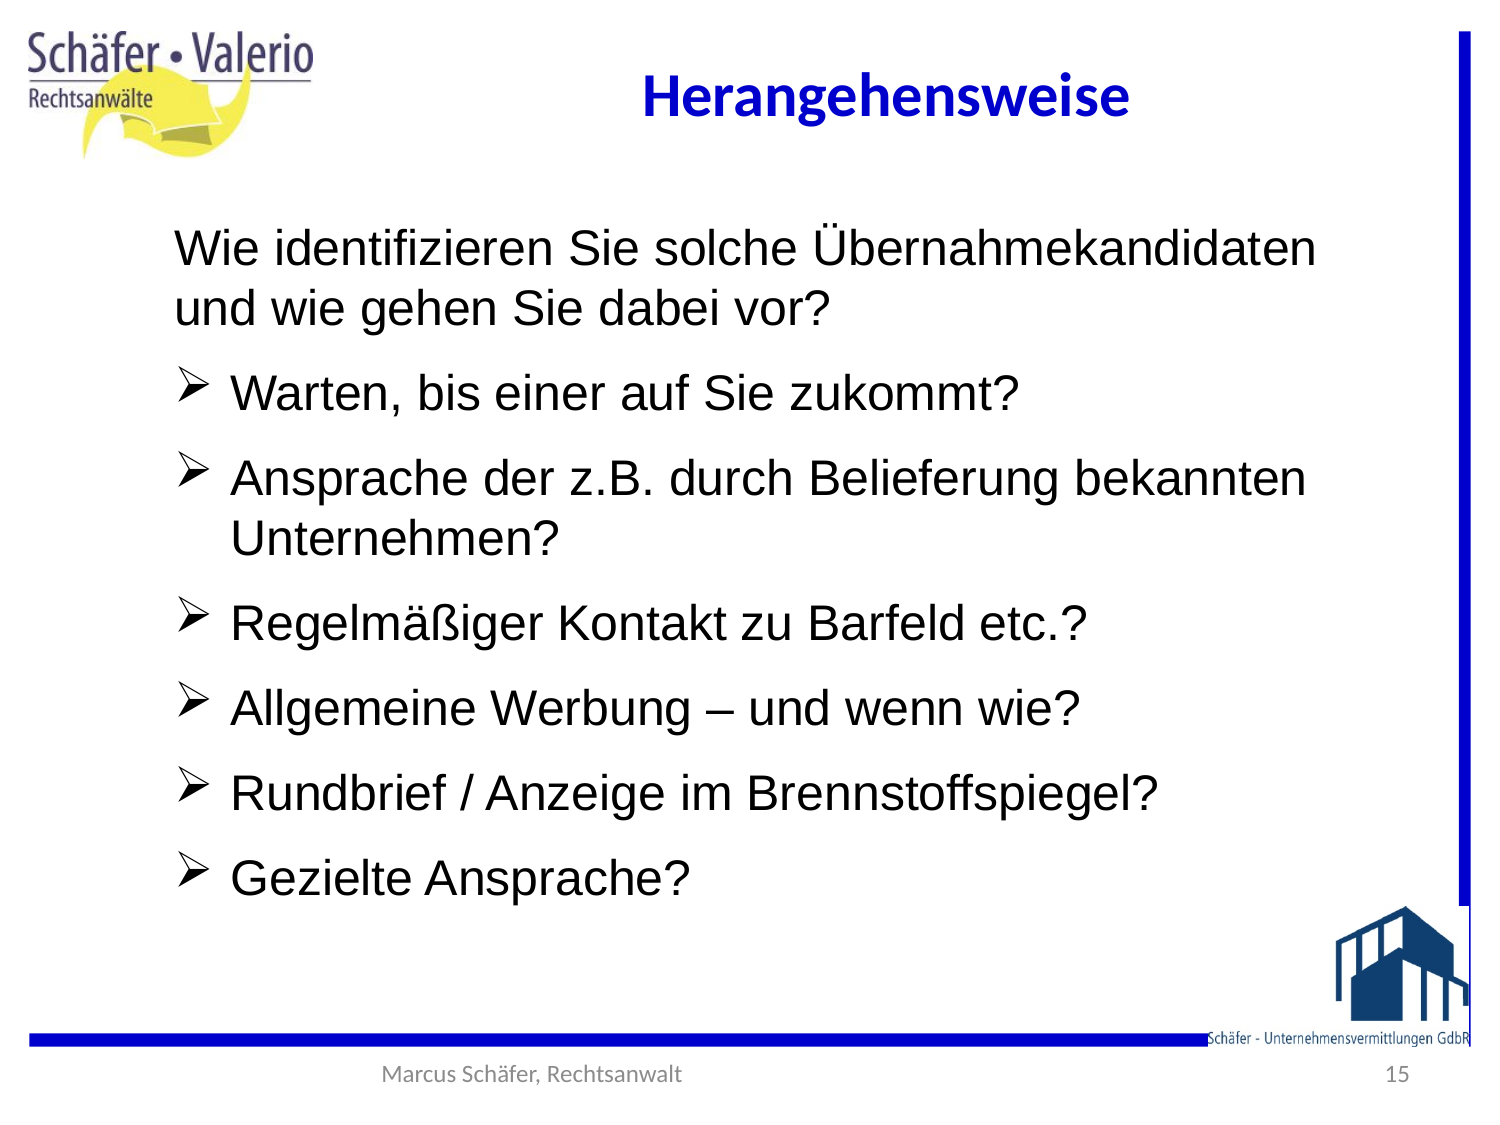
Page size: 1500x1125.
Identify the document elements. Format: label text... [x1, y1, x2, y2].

footer Marcus Schäfer, Rechtsanwalt [76, 1055, 988, 1103]
picture [28, 31, 314, 160]
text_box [29, 31, 1471, 1048]
slide_number 15 [1074, 1055, 1425, 1103]
picture [1208, 905, 1470, 1048]
